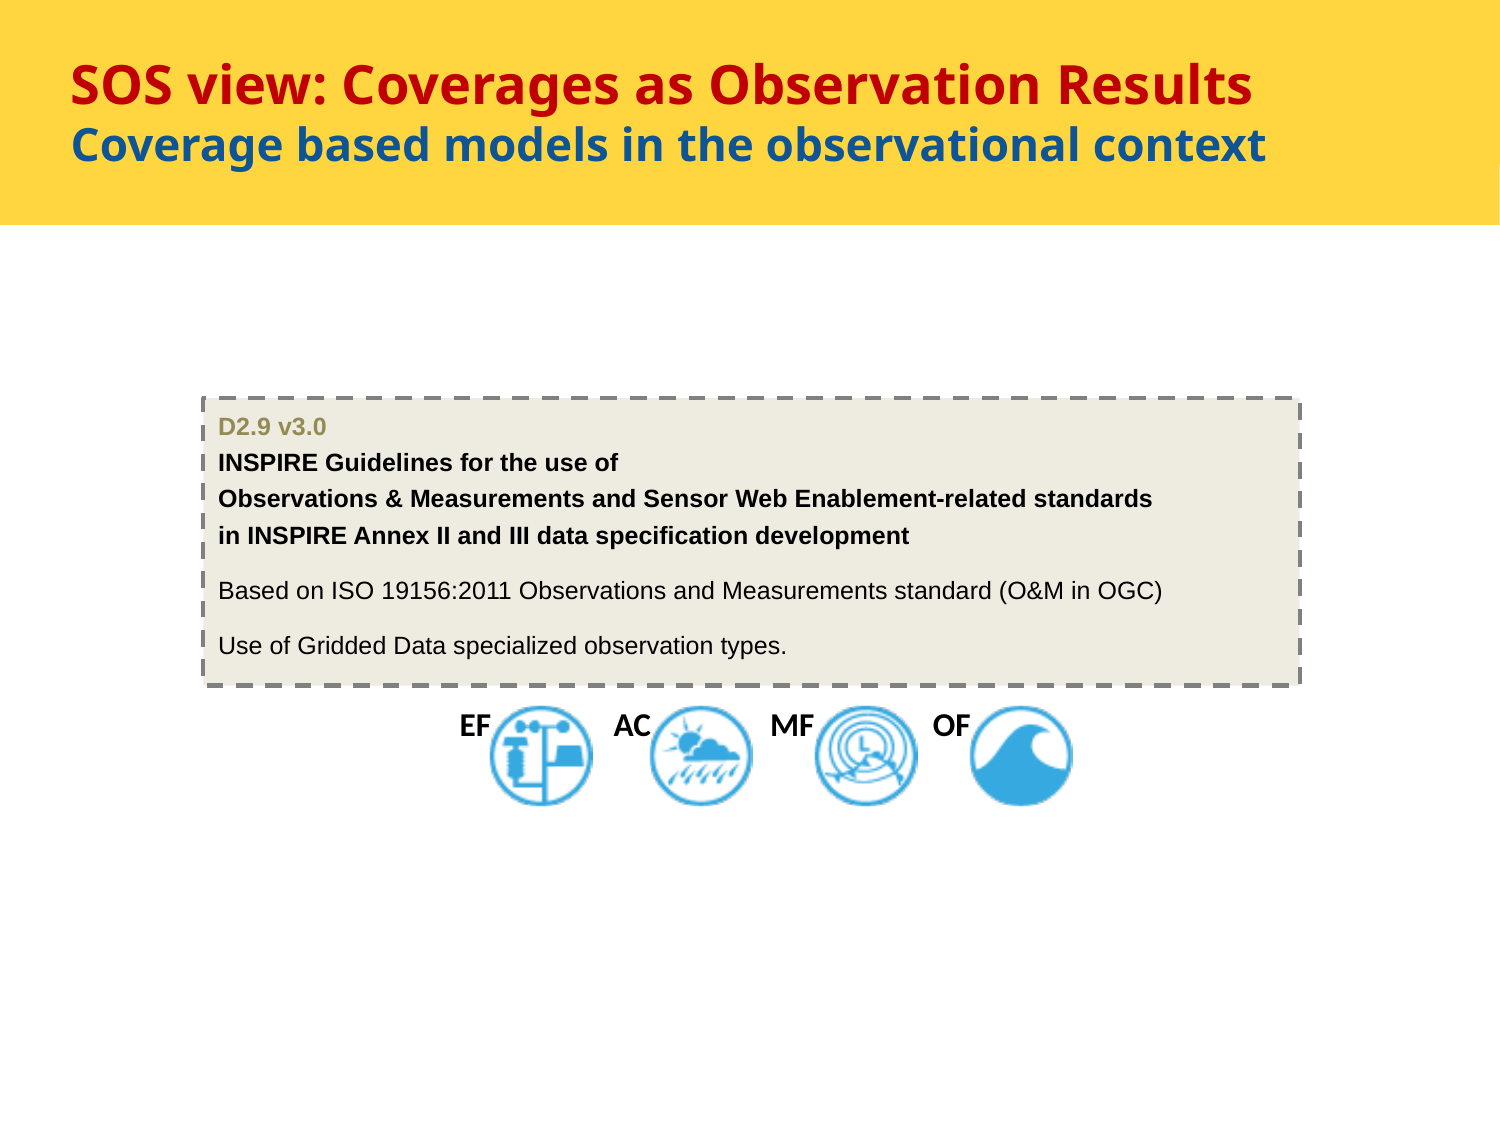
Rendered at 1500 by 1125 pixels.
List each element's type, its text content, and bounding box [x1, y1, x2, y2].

title SOS view: Coverages as Observation Results Coverage based models in the observational context [70, 50, 1430, 172]
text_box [203, 397, 1301, 809]
